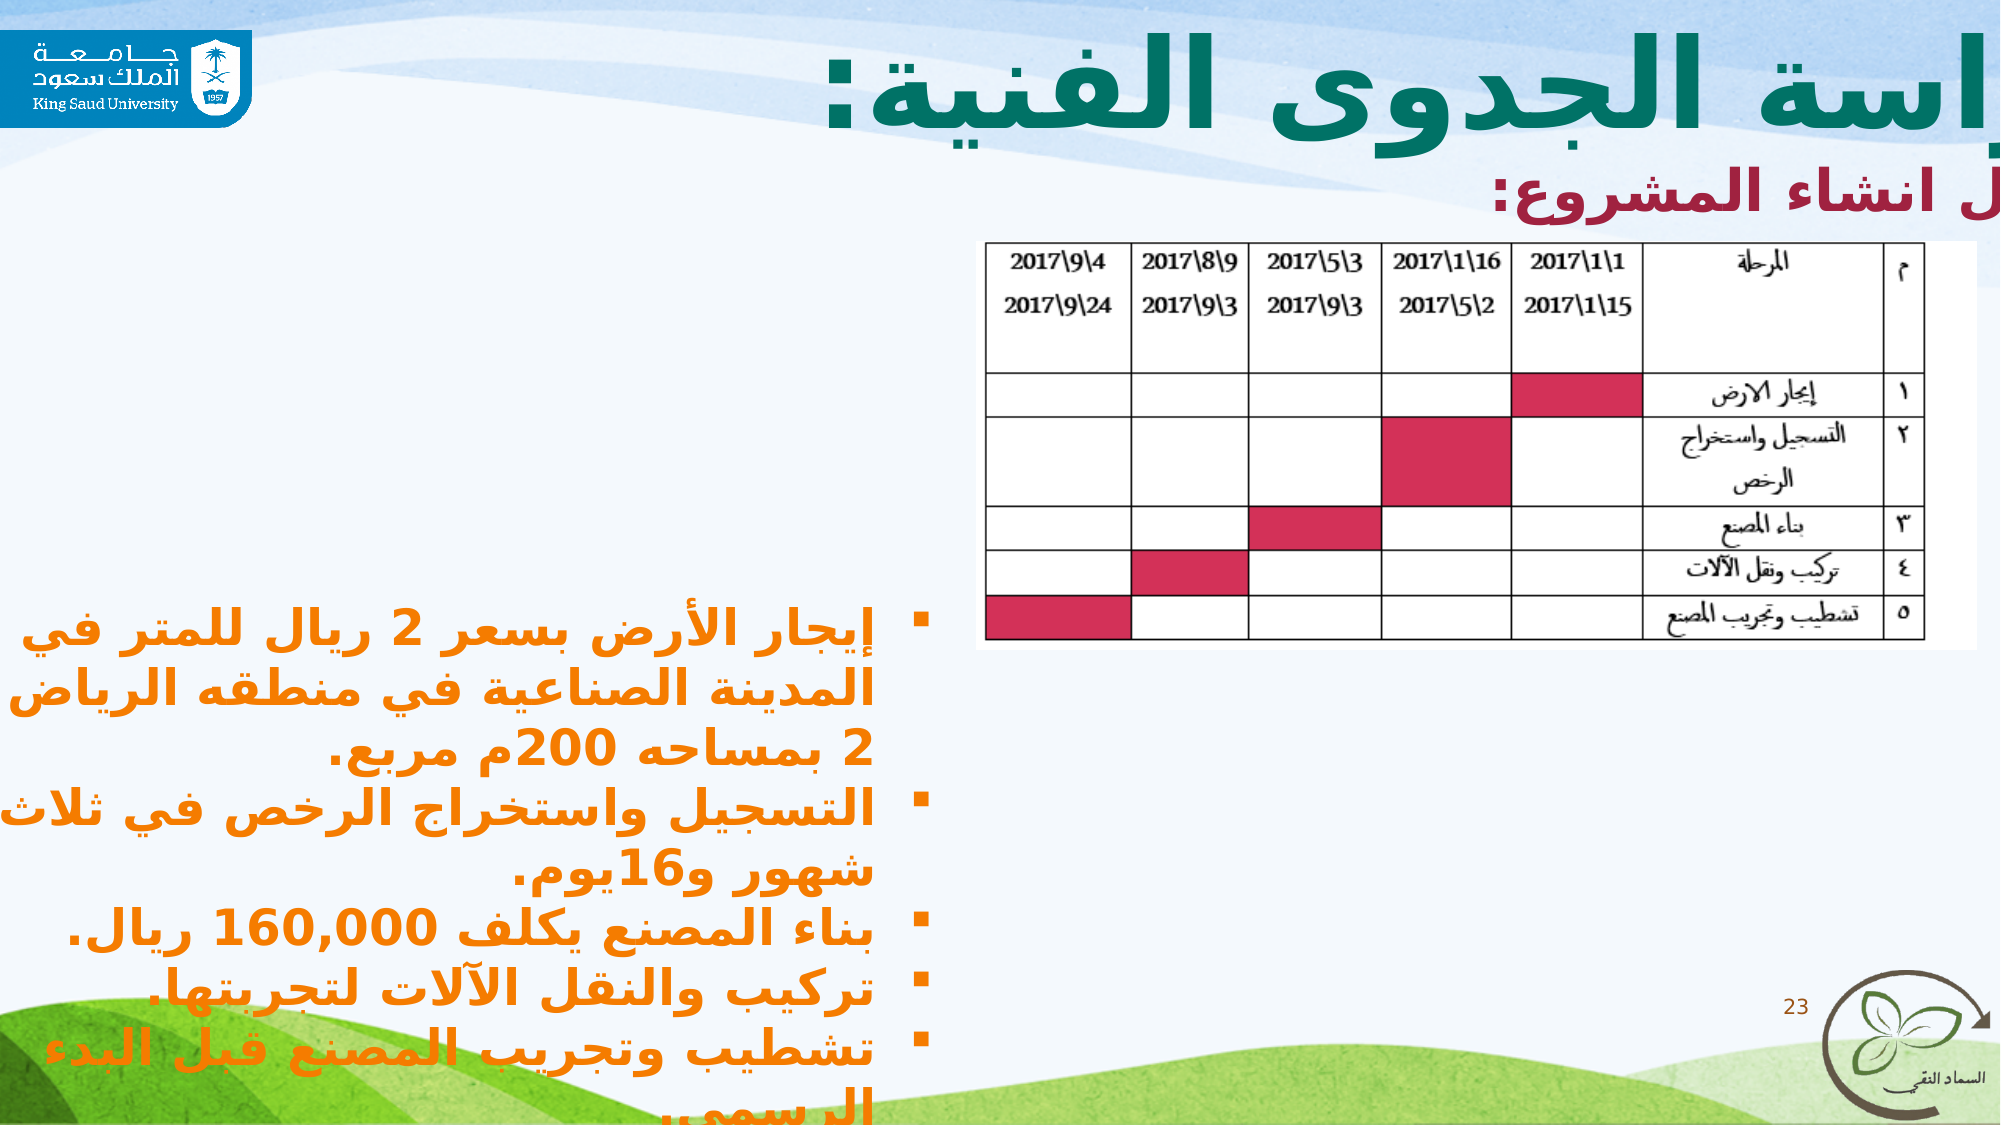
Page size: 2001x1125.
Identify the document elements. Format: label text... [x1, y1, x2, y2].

slide_number 23 [1699, 987, 1816, 1025]
text_box مراحل انشاء المشروع: [1474, 145, 2000, 230]
picture [55, 75, 60, 86]
picture [0, 0, 2001, 1125]
text_box إيجار الأرض بسعر 2 ريال للمتر في المدينة الصناعية في منطقه الرياض 2 بمساحه 200م مربع. التسجيل واستخراج الرخص في ثلاث شهور و16يوم. بناء المصنع يكلف 160,000 ريال. تركيب والنقل الآلات لتجربتها. تشطيب وتجريب المصنع قبل البدء الرسمي. [0, 587, 948, 1125]
picture [192, 41, 239, 115]
text_box ثالثا دراسة الجدوى الفنية: [800, 0, 2000, 161]
